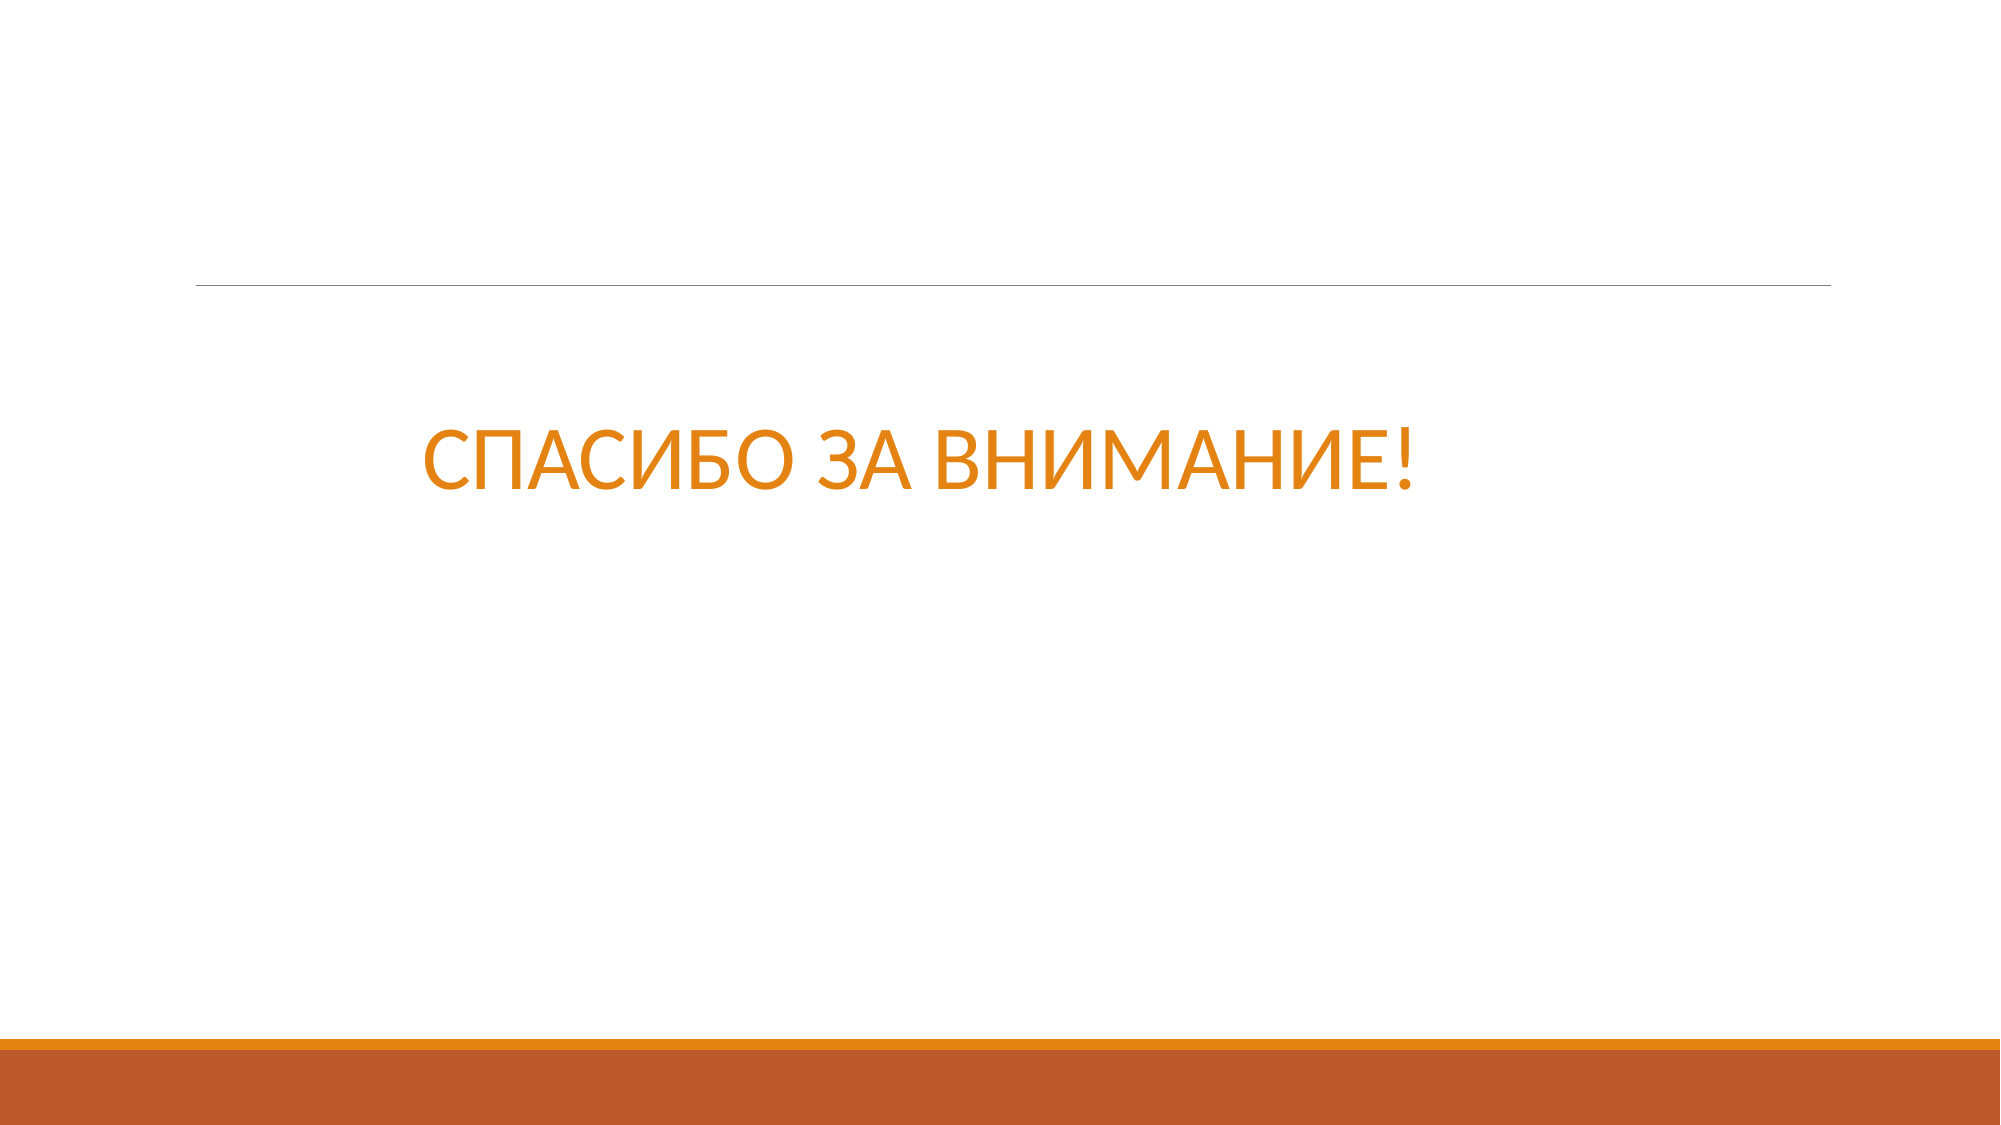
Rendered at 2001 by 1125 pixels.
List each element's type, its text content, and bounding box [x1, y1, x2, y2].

list СПАСИБО ЗА ВНИМАНИЕ! [401, 402, 2000, 1063]
